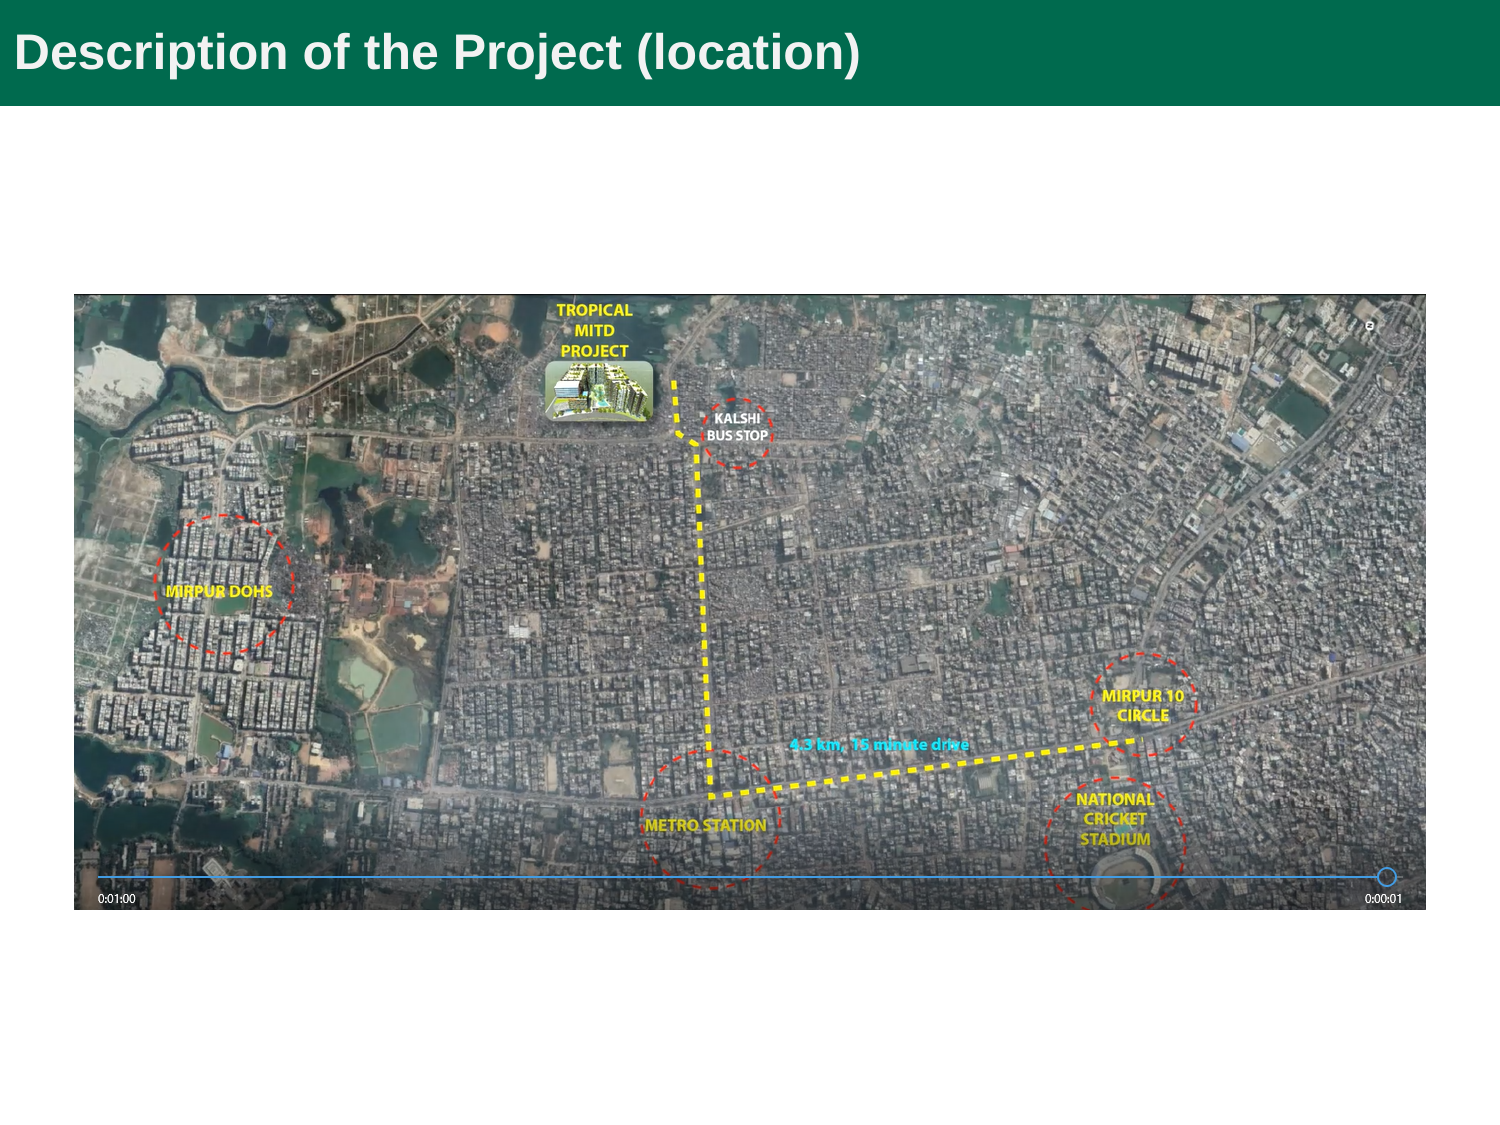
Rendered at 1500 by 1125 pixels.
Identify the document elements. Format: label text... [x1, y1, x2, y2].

text_box Description of the Project (location) [0, 0, 1500, 106]
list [74, 294, 1426, 911]
